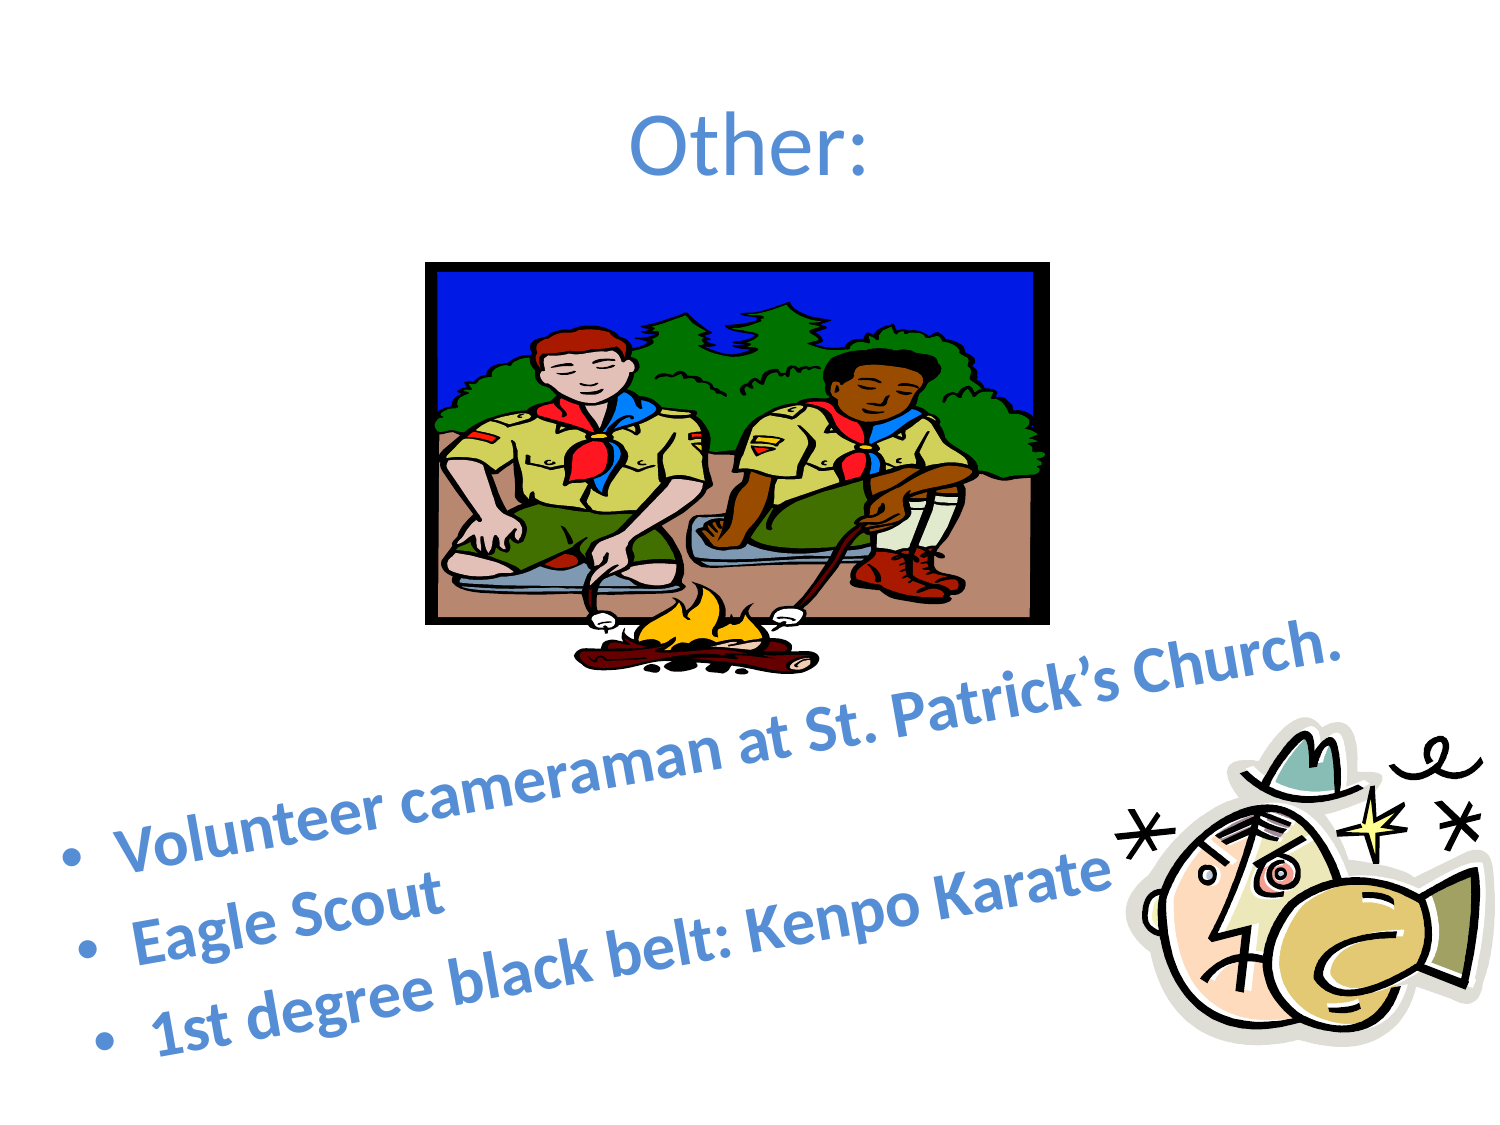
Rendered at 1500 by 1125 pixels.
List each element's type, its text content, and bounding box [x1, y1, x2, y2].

picture [1108, 712, 1500, 1052]
list Volunteer cameraman at St. Patrick’s Church. Eagle Scout 1st degree black belt: Kenpo Karate [37, 579, 1390, 1125]
title Other: [75, 45, 1425, 233]
picture [424, 262, 1051, 676]
